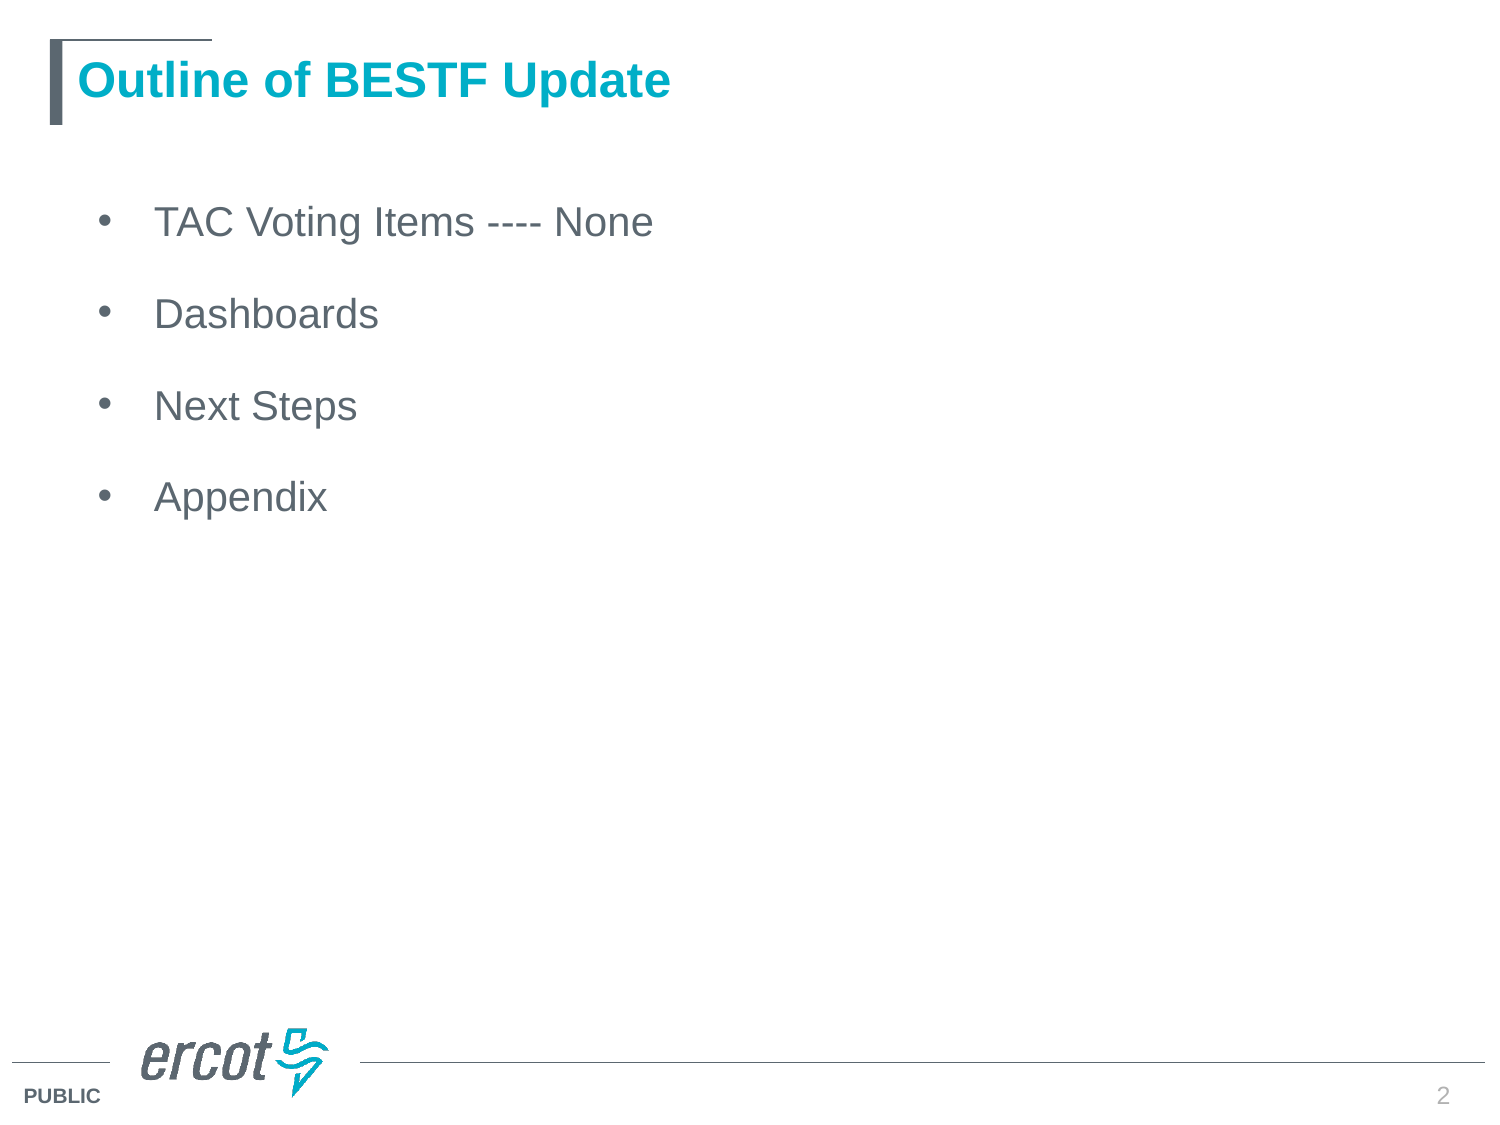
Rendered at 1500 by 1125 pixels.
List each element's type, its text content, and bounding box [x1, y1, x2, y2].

title Outline of BESTF Update [62, 39, 1450, 125]
picture [137, 1038, 332, 1100]
list TAC Voting Items ---- None Dashboards Next Steps Appendix [82, 187, 1483, 1038]
slide_number 2 [1400, 1076, 1488, 1113]
